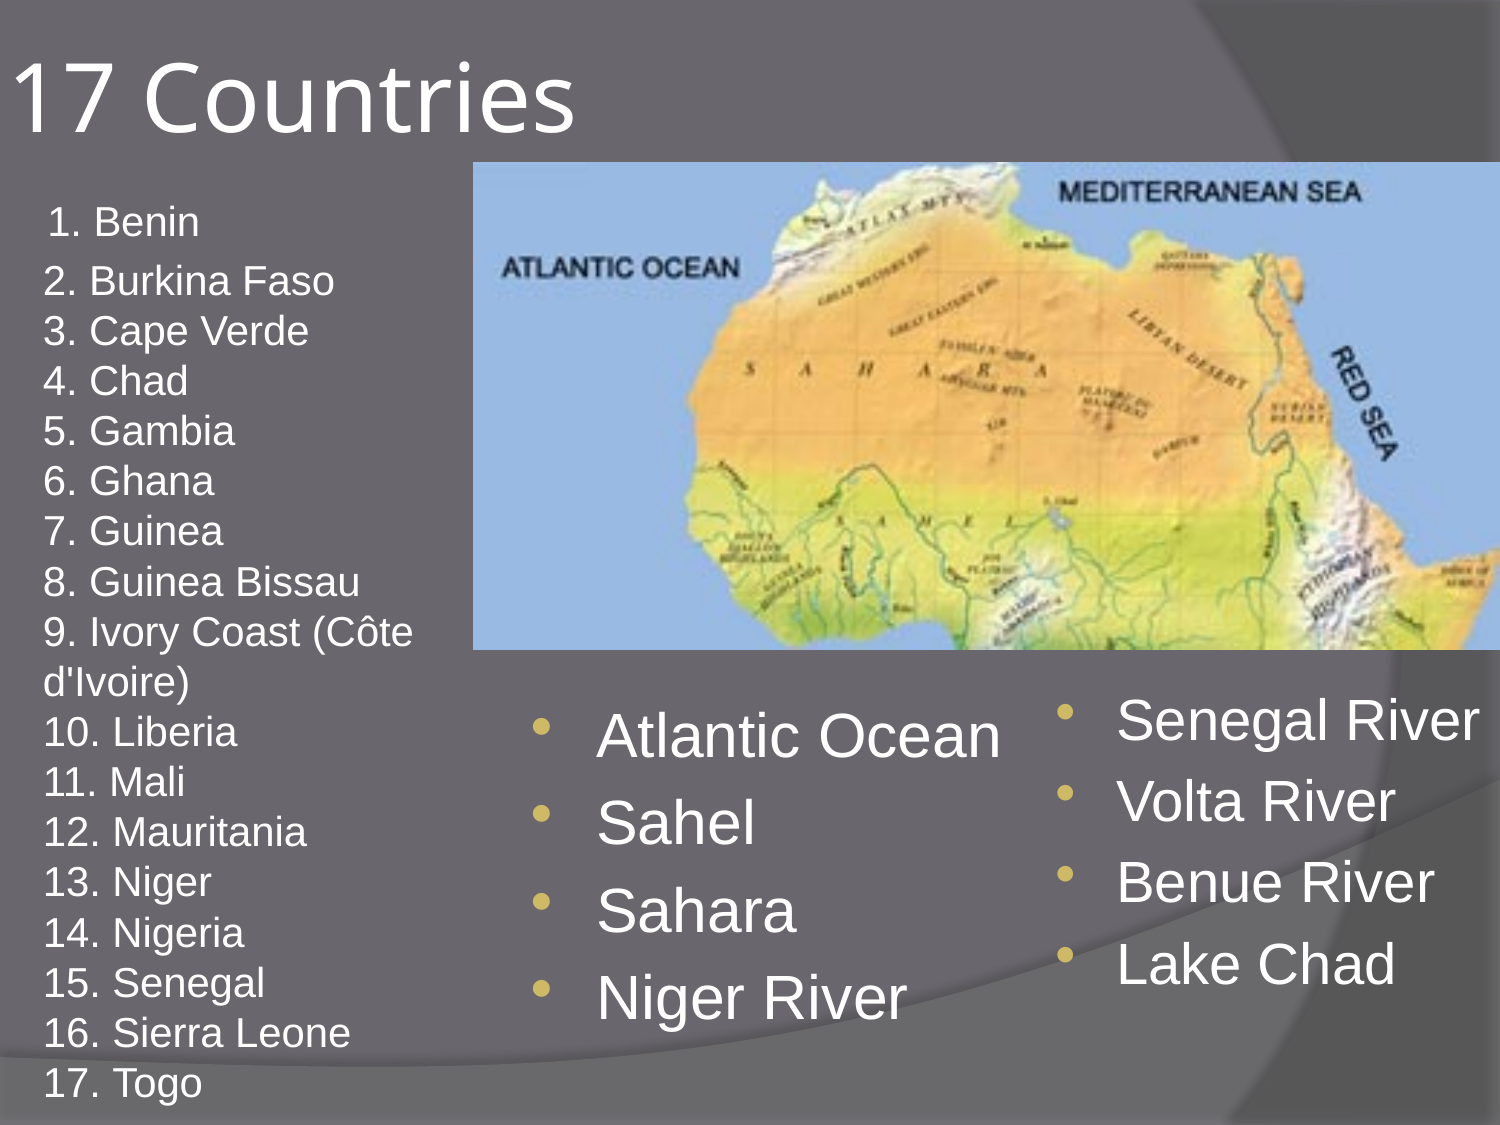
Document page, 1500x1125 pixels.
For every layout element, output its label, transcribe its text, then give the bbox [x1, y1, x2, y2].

text_box Senegal River Volta River Benue River Lake Chad [1037, 675, 1500, 1075]
text_box Atlantic Ocean Sahel Sahara Niger River [512, 687, 1025, 1088]
picture [472, 162, 1500, 651]
title 17 Countries [0, 0, 1225, 188]
list 1. Benin 2. Burkina Faso 3. Cape Verde 4. Chad 5. Gambia 6. Ghana 7. Guinea 8. Guinea Bissau 9. Ivory Coast (Côte d'Ivoire) 10. Liberia 11. Mali 12. Mauritania 13. Niger 14. Nigeria 15. Senegal 16. Sierra Leone 17. Togo [0, 187, 438, 1125]
